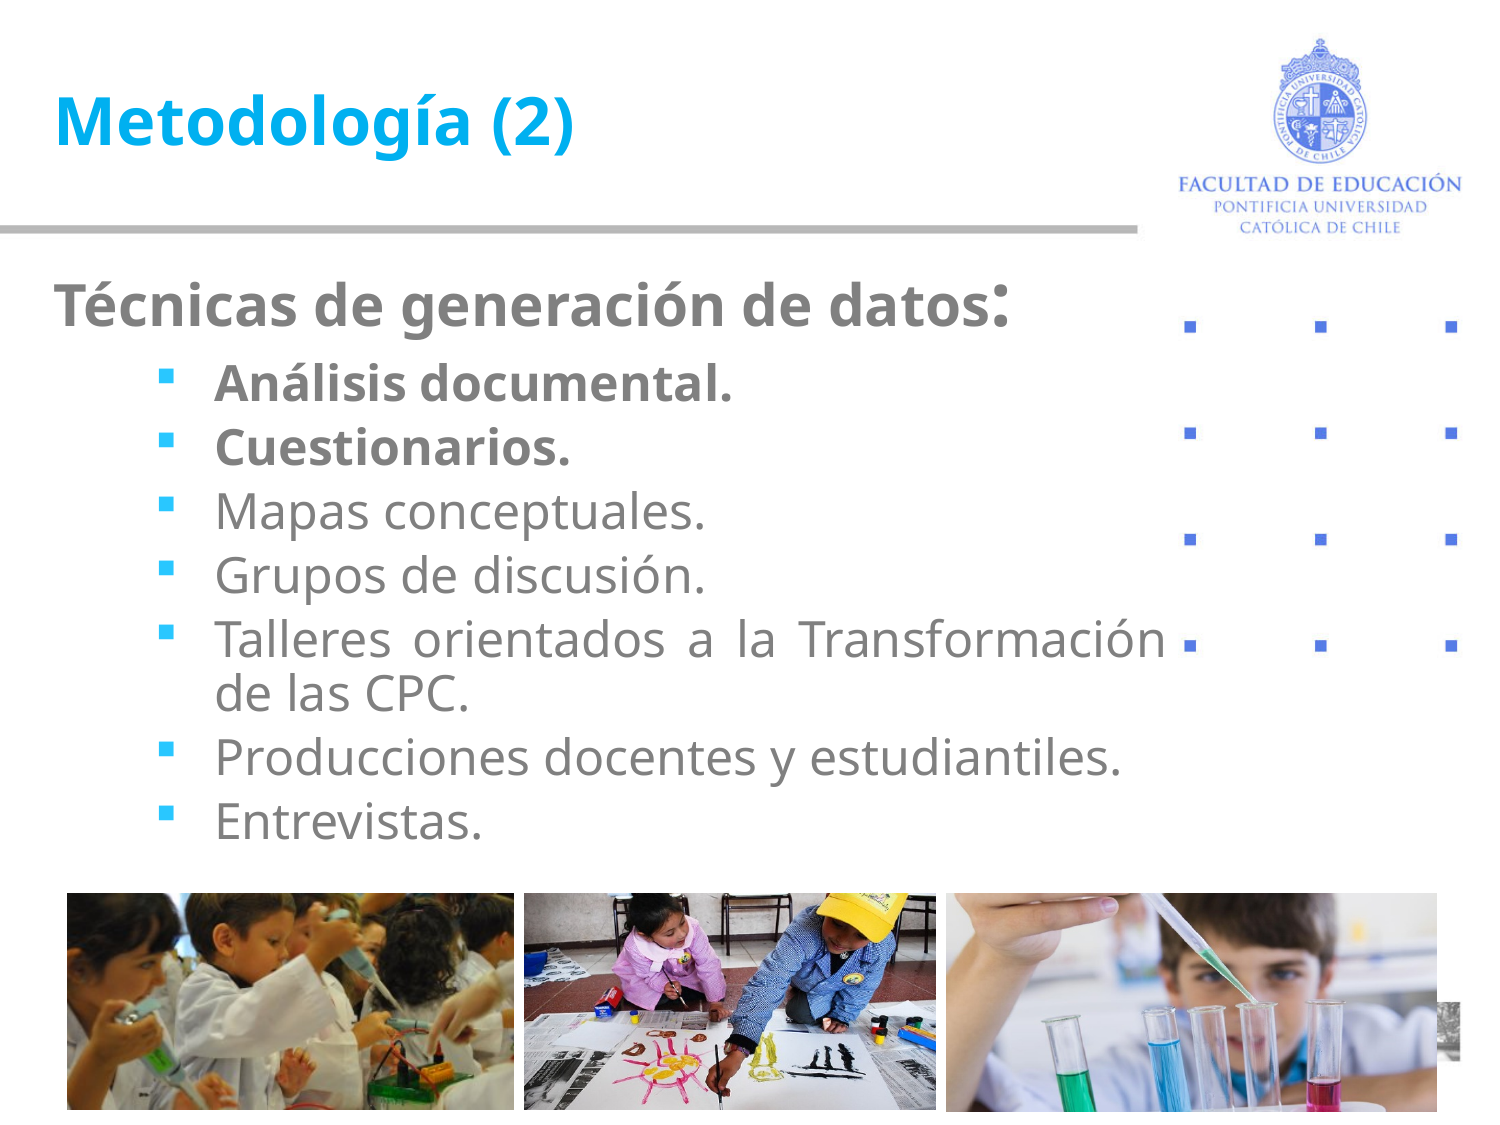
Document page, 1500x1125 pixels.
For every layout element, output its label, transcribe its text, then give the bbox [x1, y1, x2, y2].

text_box Metodología (2) [38, 34, 1459, 204]
picture [0, 0, 1500, 1125]
list Análisis documental. Cuestionarios. Mapas conceptuales. Grupos de discusión. Talleres orientados a la Transformación de las CPC. Producciones docentes y estudiantiles. Entrevistas. [66, 350, 1183, 874]
title Técnicas de generación de datos: [38, 241, 1408, 351]
